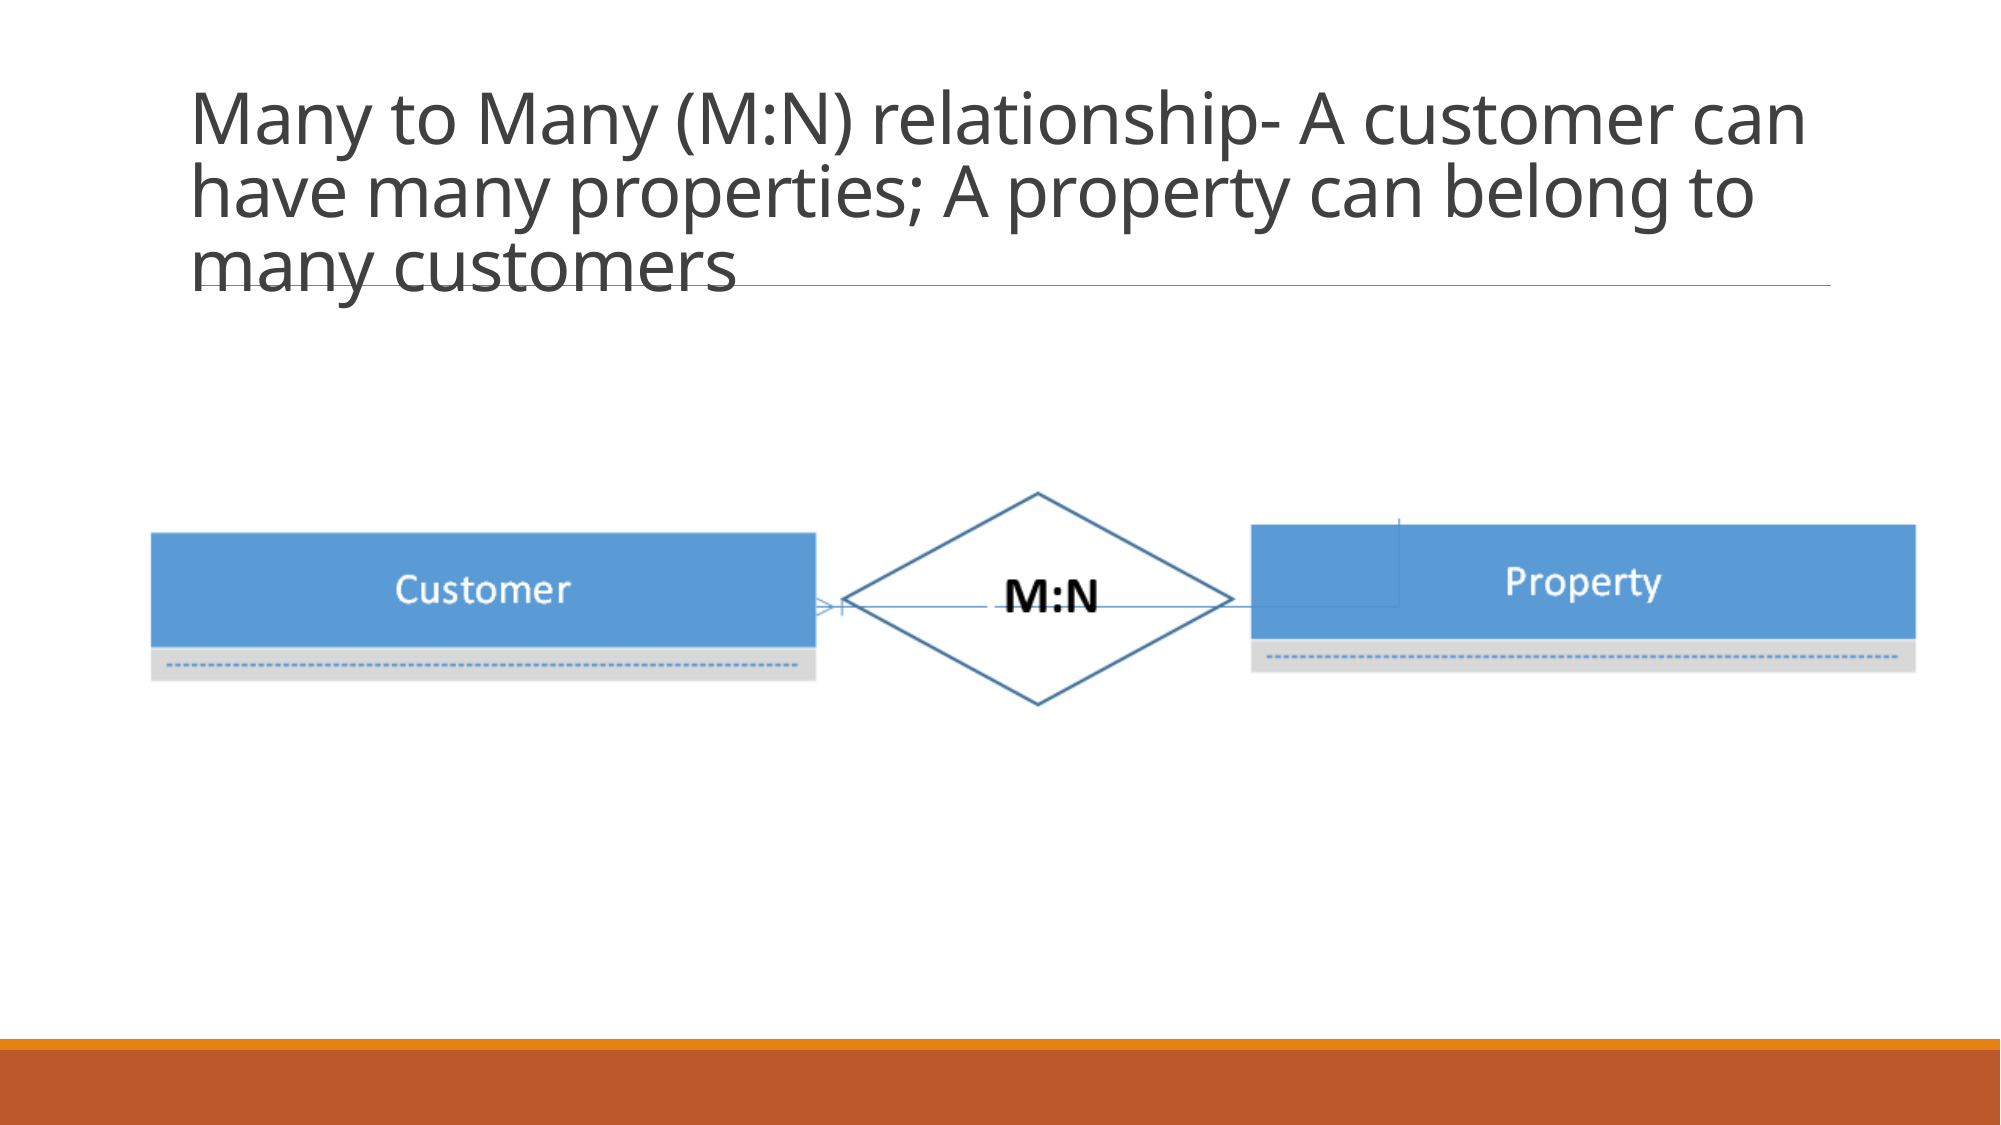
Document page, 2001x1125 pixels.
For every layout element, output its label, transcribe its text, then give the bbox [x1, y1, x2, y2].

picture [19, 358, 1981, 767]
title Many to Many (M:N) relationship- A customer can have many properties; A property can belong to many customers [174, 75, 1825, 314]
